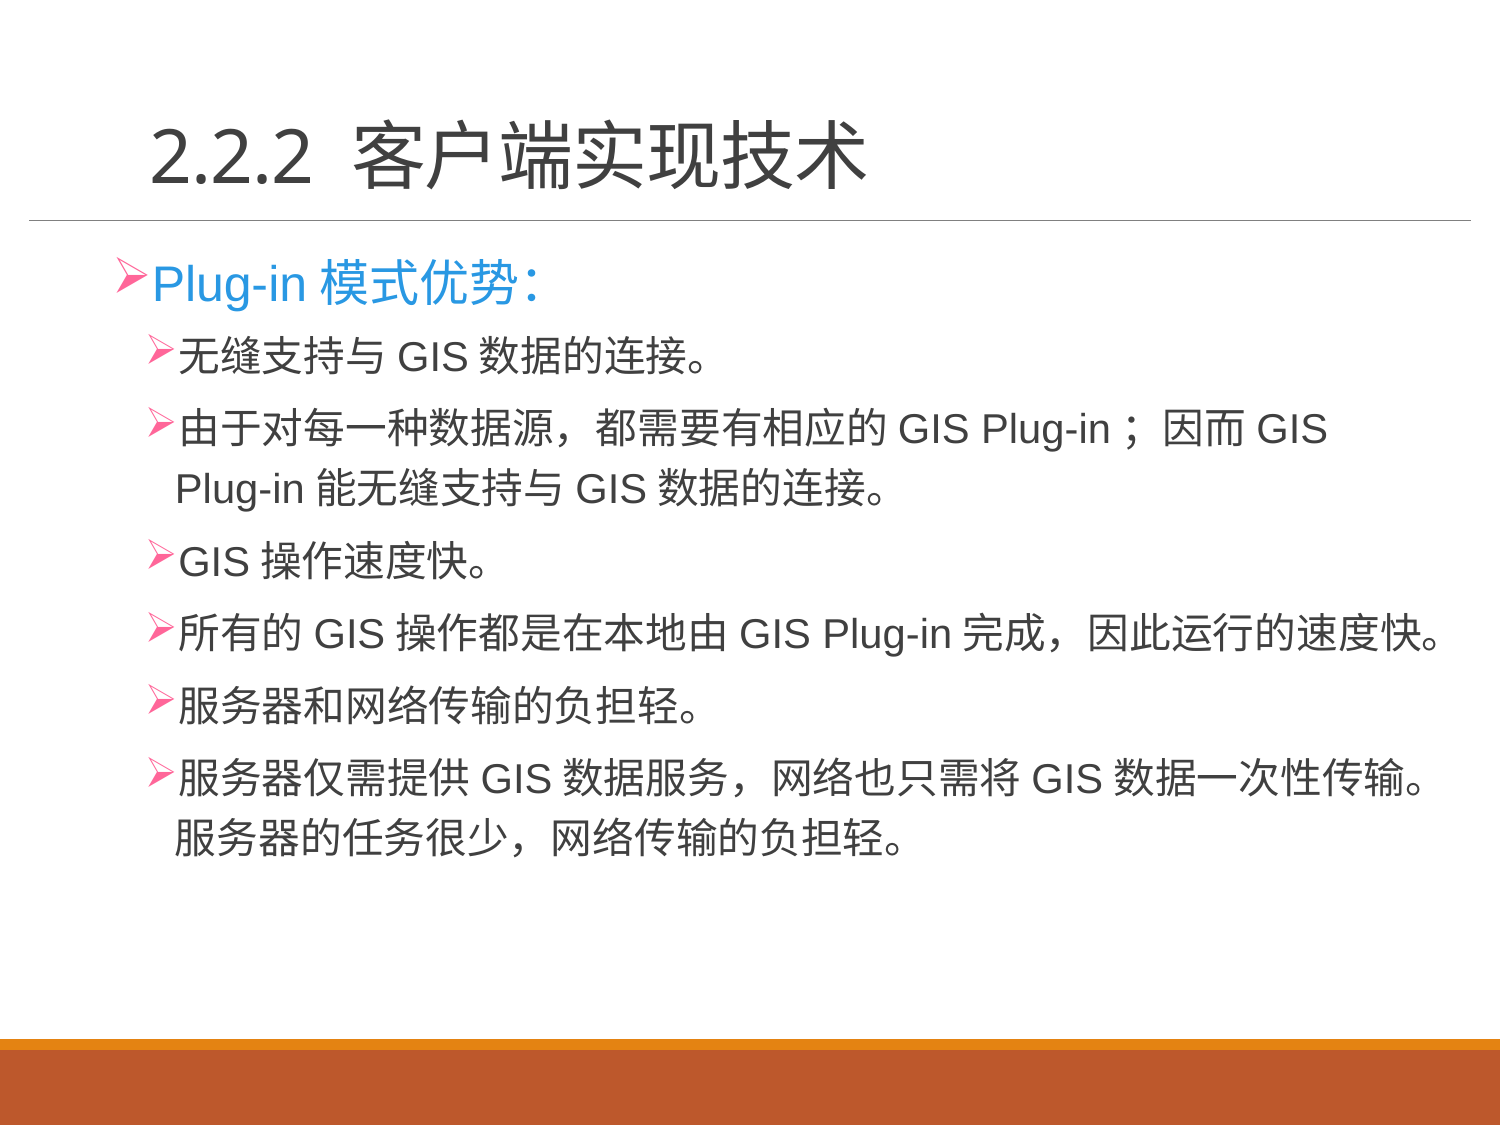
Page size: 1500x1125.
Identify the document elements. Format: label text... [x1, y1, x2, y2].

list Plug-in模式优势： 无缝支持与GIS数据的连接。 由于对每一种数据源，都需要有相应的GIS Plug-in；因而GIS Plug-in能无缝支持与GIS数据的连接。 GIS操作速度快。 所有的GIS操作都是在本地由GIS Plug-in完成，因此运行的速度快。 服务器和网络传输的负担轻。 服务器仅需提供GIS数据服务，网络也只需将GIS数据一次性传输。服务器的任务很少，网络传输的负担轻。 [112, 231, 1436, 1094]
title 2.2.2 客户端实现技术 [134, 47, 1373, 206]
